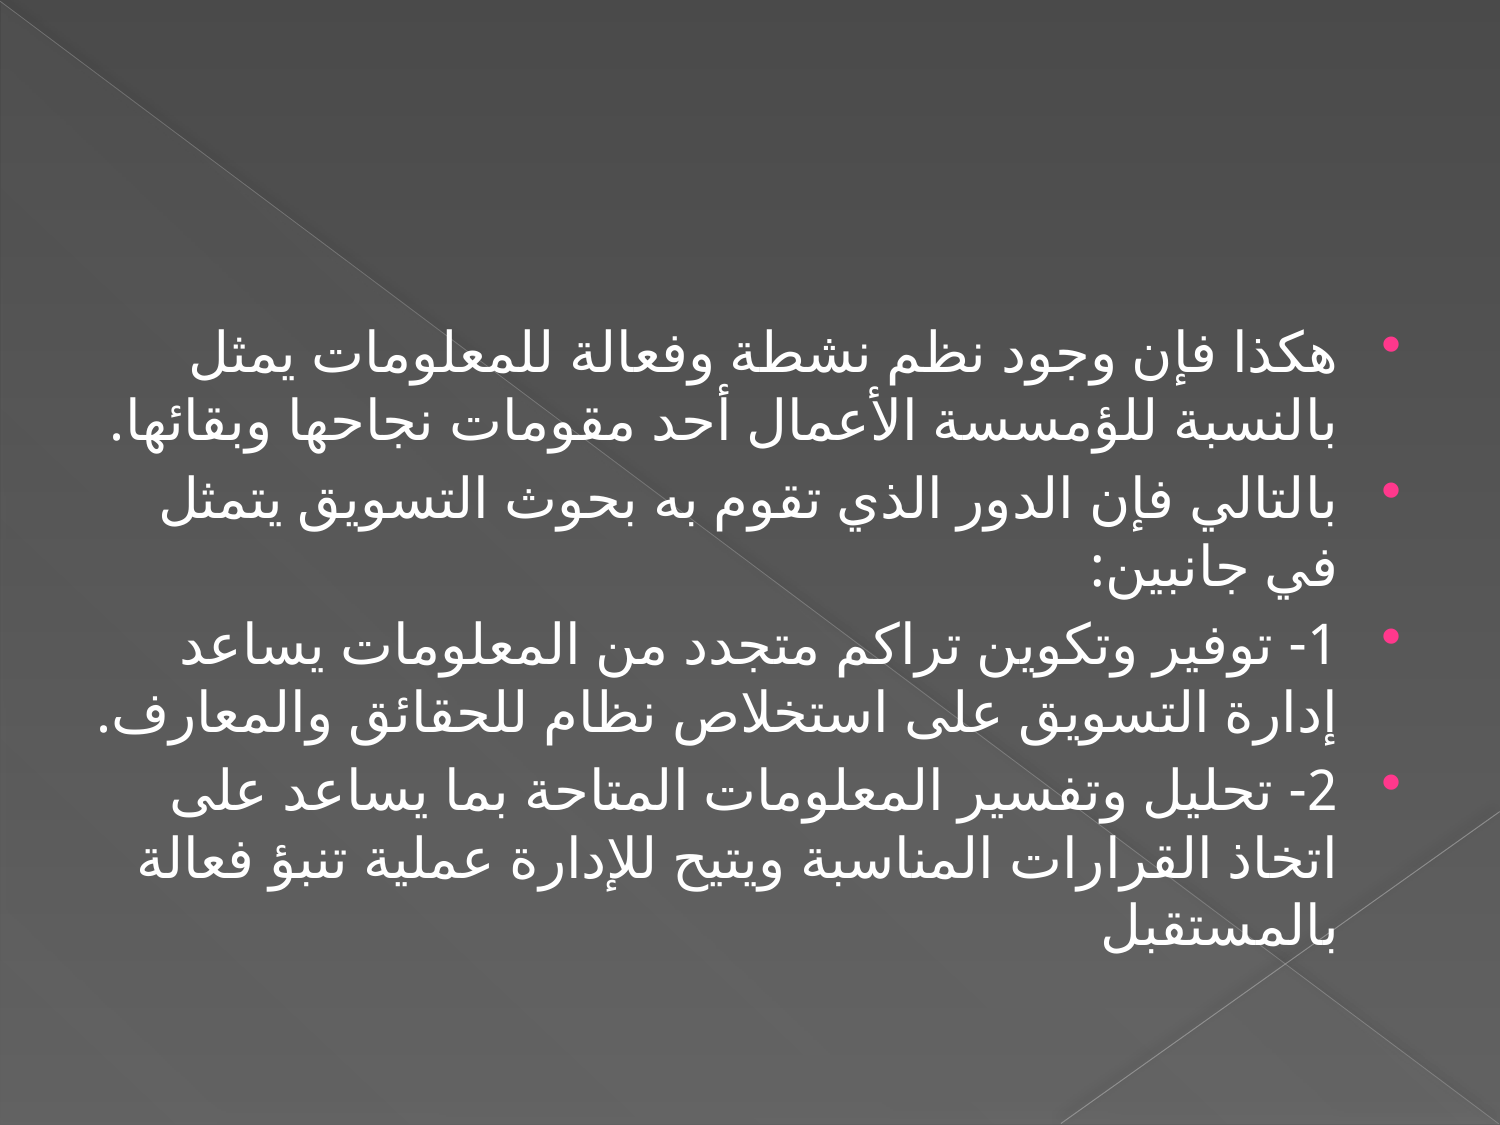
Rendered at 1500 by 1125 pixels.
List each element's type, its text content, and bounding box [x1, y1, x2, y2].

list هكذا فإن وجود نظم نشطة وفعالة للمعلومات يمثل بالنسبة للؤمسسة الأعمال أحد مقومات نجاحها وبقائها. بالتالي فإن الدور الذي تقوم به بحوث التسويق يتمثل في جانبين: 1- توفير وتكوين تراكم متجدد من المعلومات يساعد إدارة التسويق على استخلاص نظام للحقائق والمعارف. 2- تحليل وتفسير المعلومات المتاحة بما يساعد على اتخاذ القرارات المناسبة ويتيح للإدارة عملية تنبؤ فعالة بالمستقبل [75, 308, 1425, 1059]
